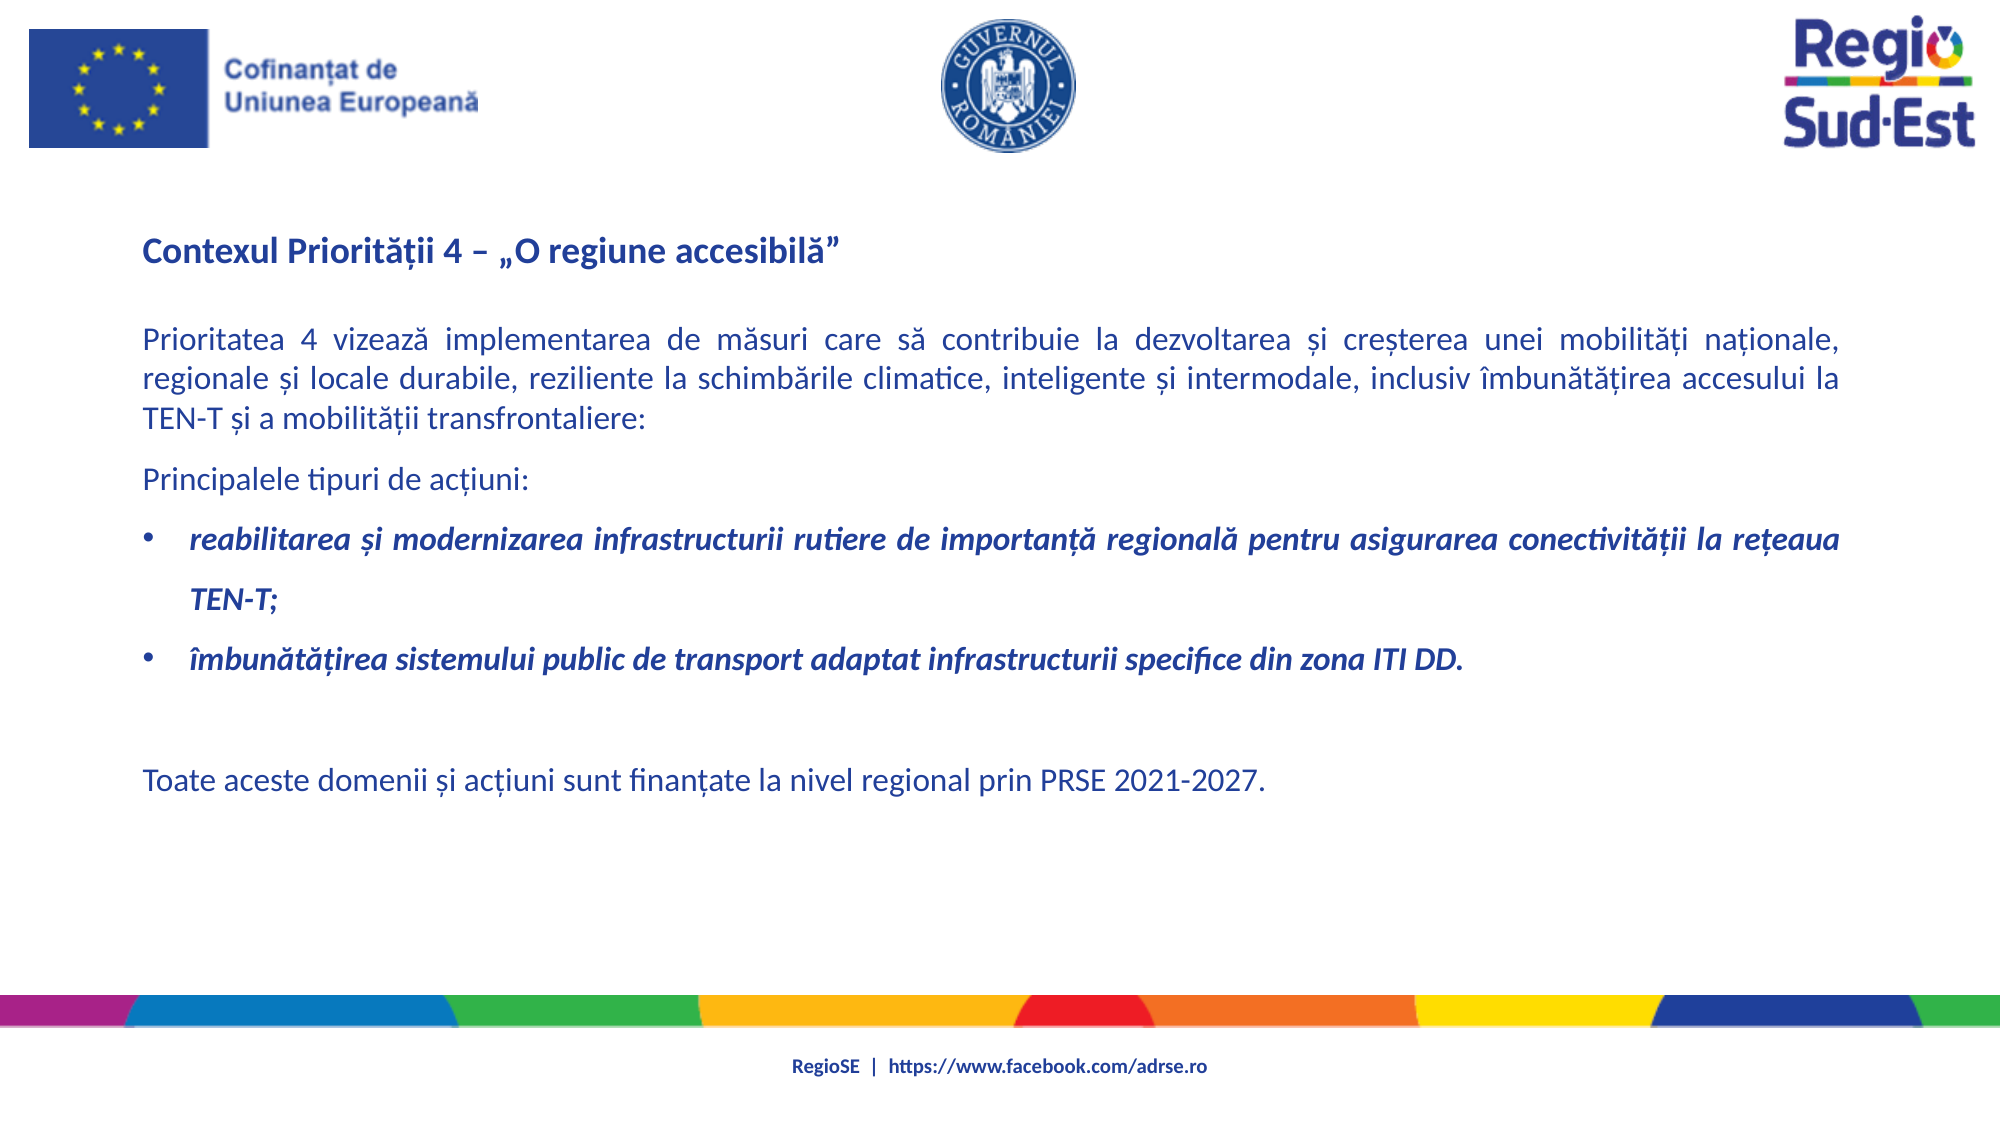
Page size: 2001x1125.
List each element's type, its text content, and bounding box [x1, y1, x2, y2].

subtitle Prioritatea 4 vizează implementarea de măsuri care să contribuie la dezvoltarea și creșterea unei mobilități naționale, regionale și locale durabile, reziliente la schimbările climatice, inteligente și intermodale, inclusiv îmbunătățirea accesului la TEN-T și a mobilității transfrontaliere: Principalele tipuri de acțiuni: reabilitarea și modernizarea infrastructurii rutiere de importanță regională pentru asigurarea conectivității la rețeaua TEN-T; îmbunătățirea sistemului public de transport adaptat infrastructurii specifice din zona ITI DD. Toate aceste domenii și acțiuni sunt finanțate la nivel regional prin PRSE 2021-2027. [127, 309, 1858, 864]
text_box RegioSE | https://www.facebook.com/adrse.ro [776, 1029, 1223, 1085]
picture [941, 19, 1076, 153]
picture [28, 28, 478, 148]
picture [0, 995, 2000, 1029]
picture [1759, 0, 2000, 220]
text_box Contexul Priorității 4 – „O regiune accesibilă” [127, 219, 1742, 279]
